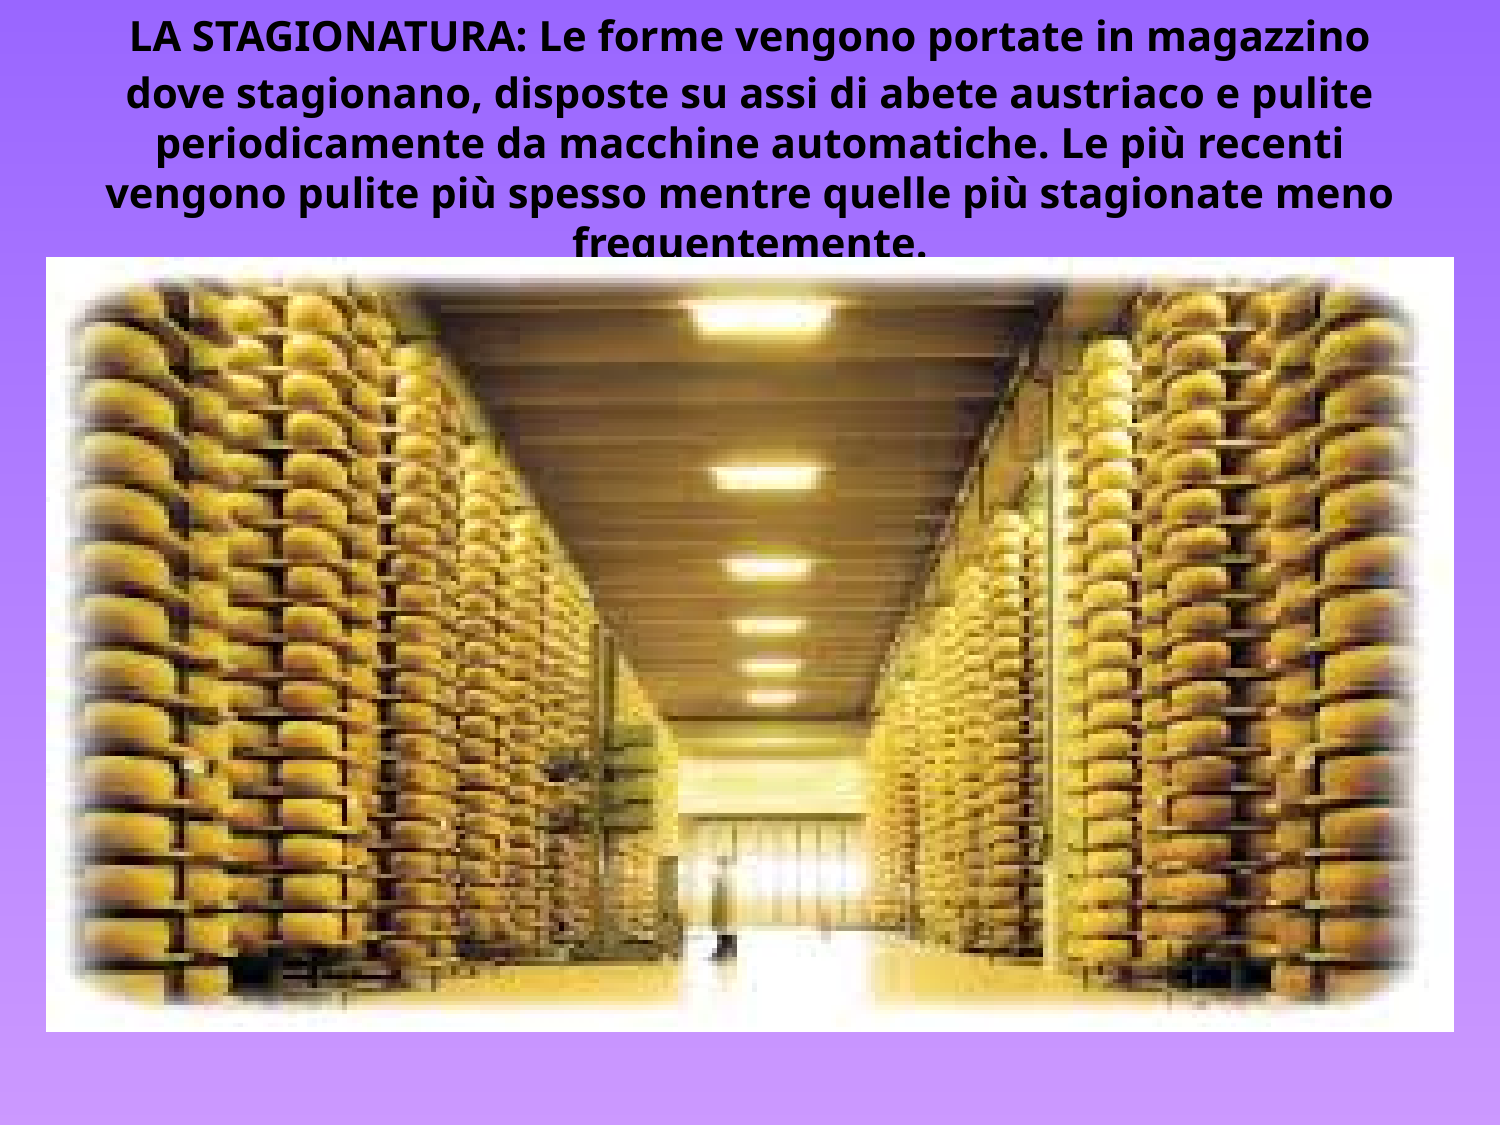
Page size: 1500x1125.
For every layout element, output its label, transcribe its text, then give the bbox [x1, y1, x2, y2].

title LA STAGIONATURA: Le forme vengono portate in magazzino dove stagionano, disposte su assi di abete austriaco e pulite periodicamente da macchine automatiche. Le più recenti vengono pulite più spesso mentre quelle più stagionate meno frequentemente. [74, 44, 1426, 233]
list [46, 257, 1454, 1032]
